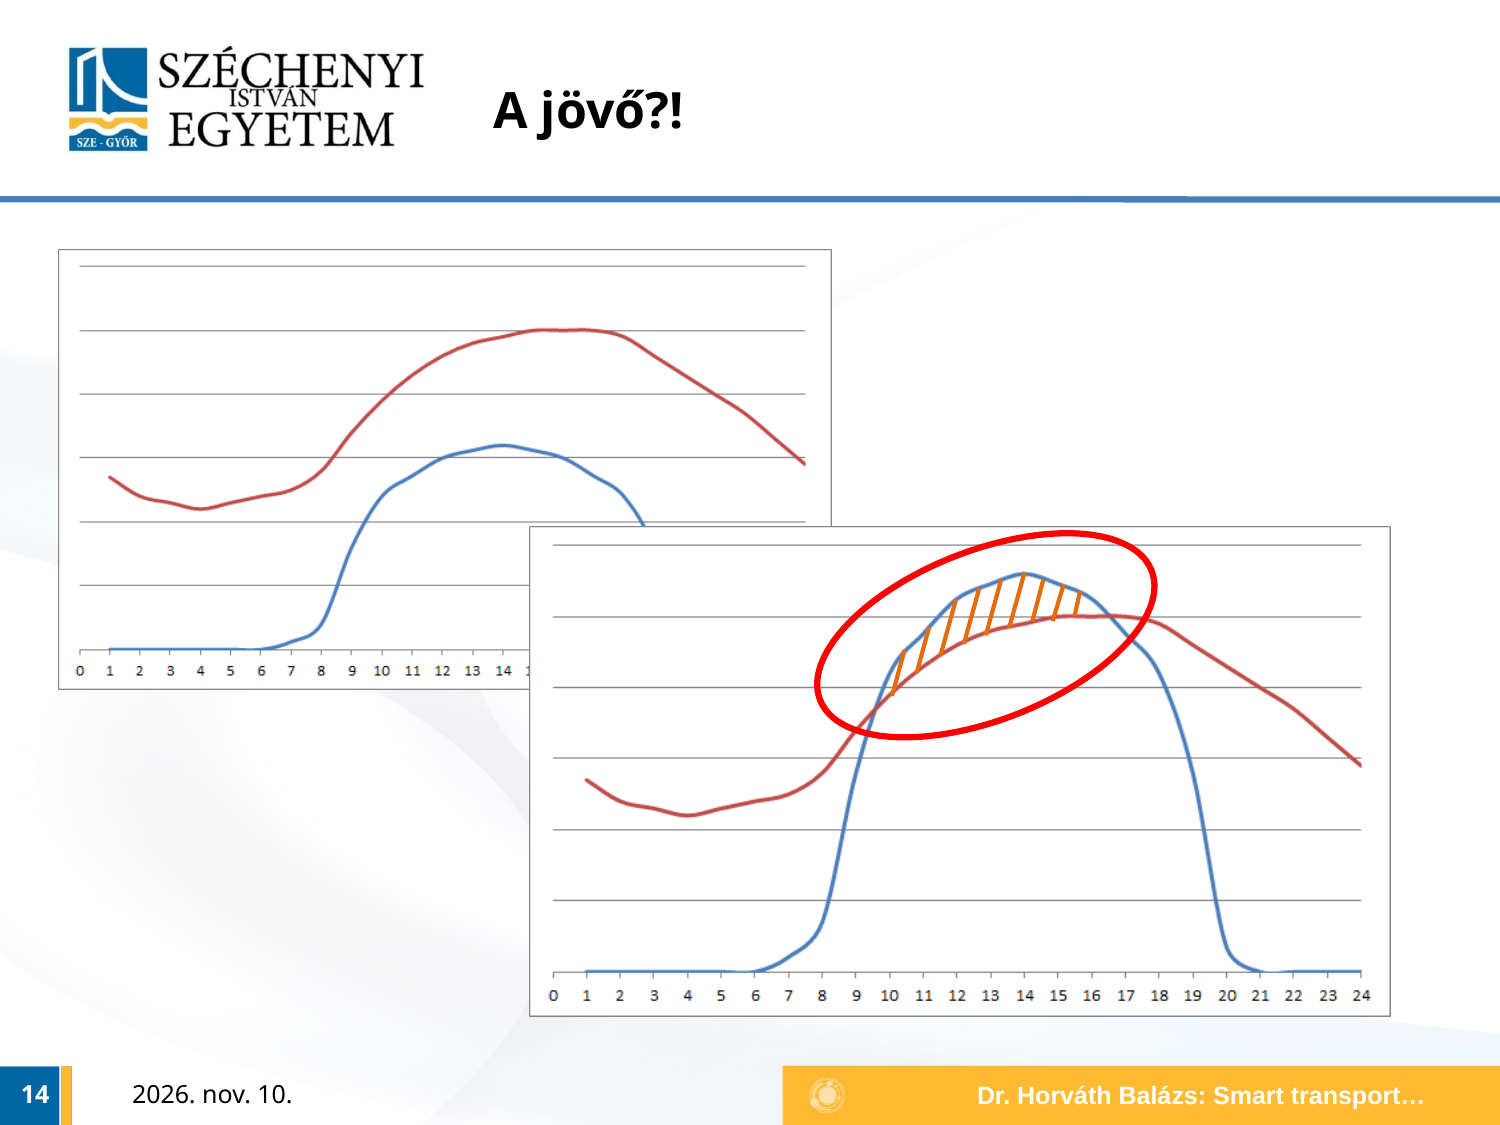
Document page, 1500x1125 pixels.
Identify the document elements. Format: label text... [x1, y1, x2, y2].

picture [0, 203, 1500, 1125]
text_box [916, 626, 930, 674]
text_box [1052, 584, 1064, 622]
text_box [1032, 579, 1044, 622]
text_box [963, 588, 980, 645]
title A jövő?! [478, 45, 1425, 173]
slide_number 2014. szeptember 10. [117, 1065, 550, 1125]
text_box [940, 599, 957, 656]
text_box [891, 649, 905, 696]
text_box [1074, 590, 1081, 617]
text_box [1008, 571, 1025, 628]
picture [0, 0, 1500, 196]
slide_number 14 [0, 1065, 71, 1125]
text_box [985, 579, 1002, 636]
footer Dr. Horváth Balázs: Smart transport… [878, 1065, 1442, 1125]
